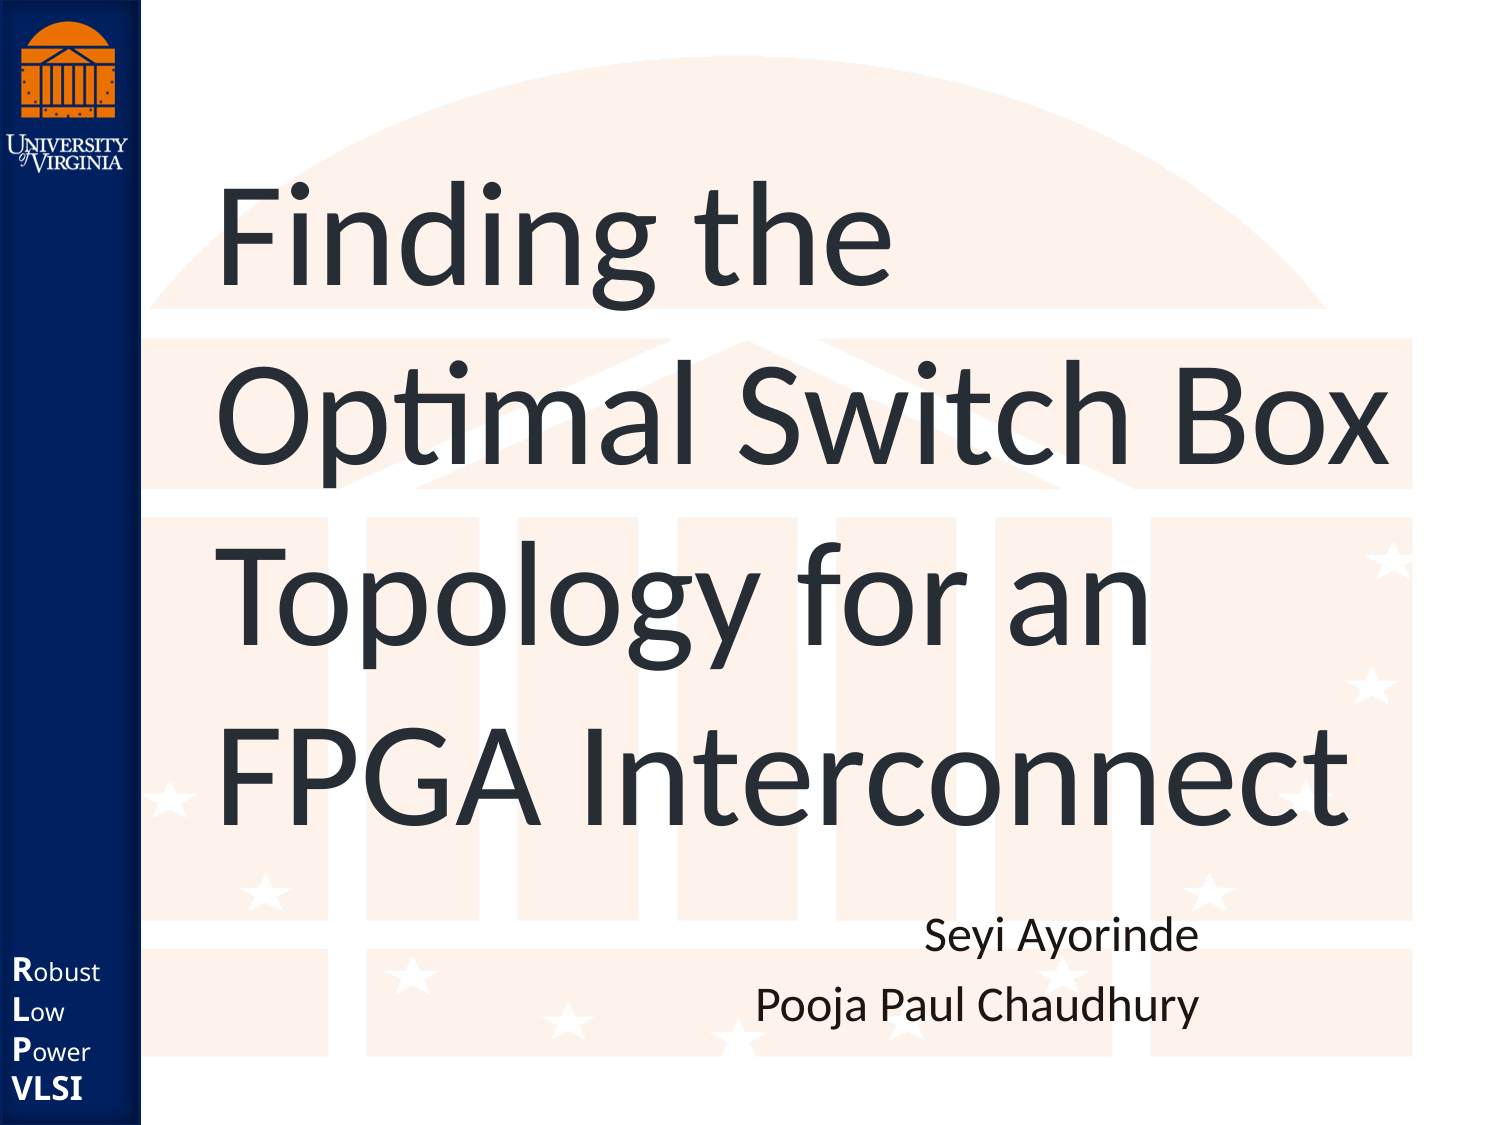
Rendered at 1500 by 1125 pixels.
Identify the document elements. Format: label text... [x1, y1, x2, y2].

title Finding the Optimal Switch Box Topology for an FPGA Interconnect [199, 107, 1421, 863]
picture [0, 0, 141, 1125]
subtitle Seyi Ayorinde Pooja Paul Chaudhury [199, 894, 1215, 1050]
